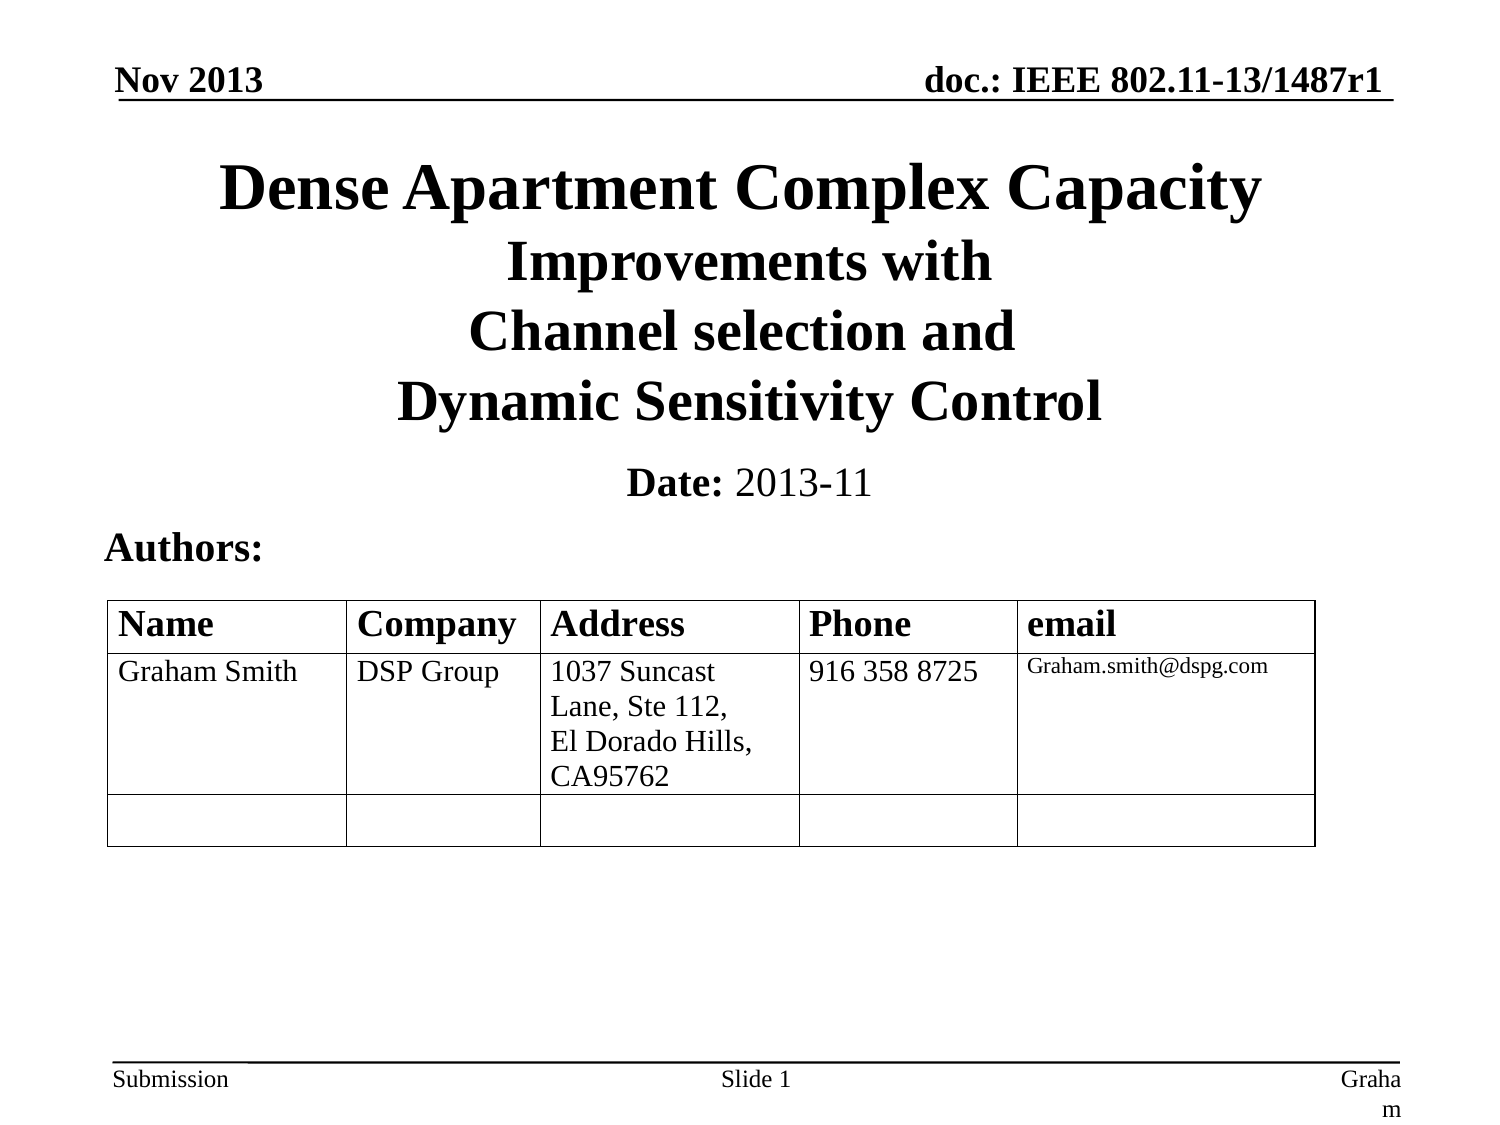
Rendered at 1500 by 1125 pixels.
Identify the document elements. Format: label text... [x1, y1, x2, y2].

slide_number Slide 1 [712, 1061, 800, 1093]
list Date: 2013-11 [112, 453, 1388, 516]
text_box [93, 599, 1347, 1019]
text_box Authors: [88, 512, 327, 575]
footer Graham Smith, DSP Group [1324, 1061, 1402, 1093]
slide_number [114, 54, 335, 101]
title Dense Apartment Complex Capacity Improvements with Channel selection and Dynamic Sensitivity Control [112, 137, 1388, 438]
